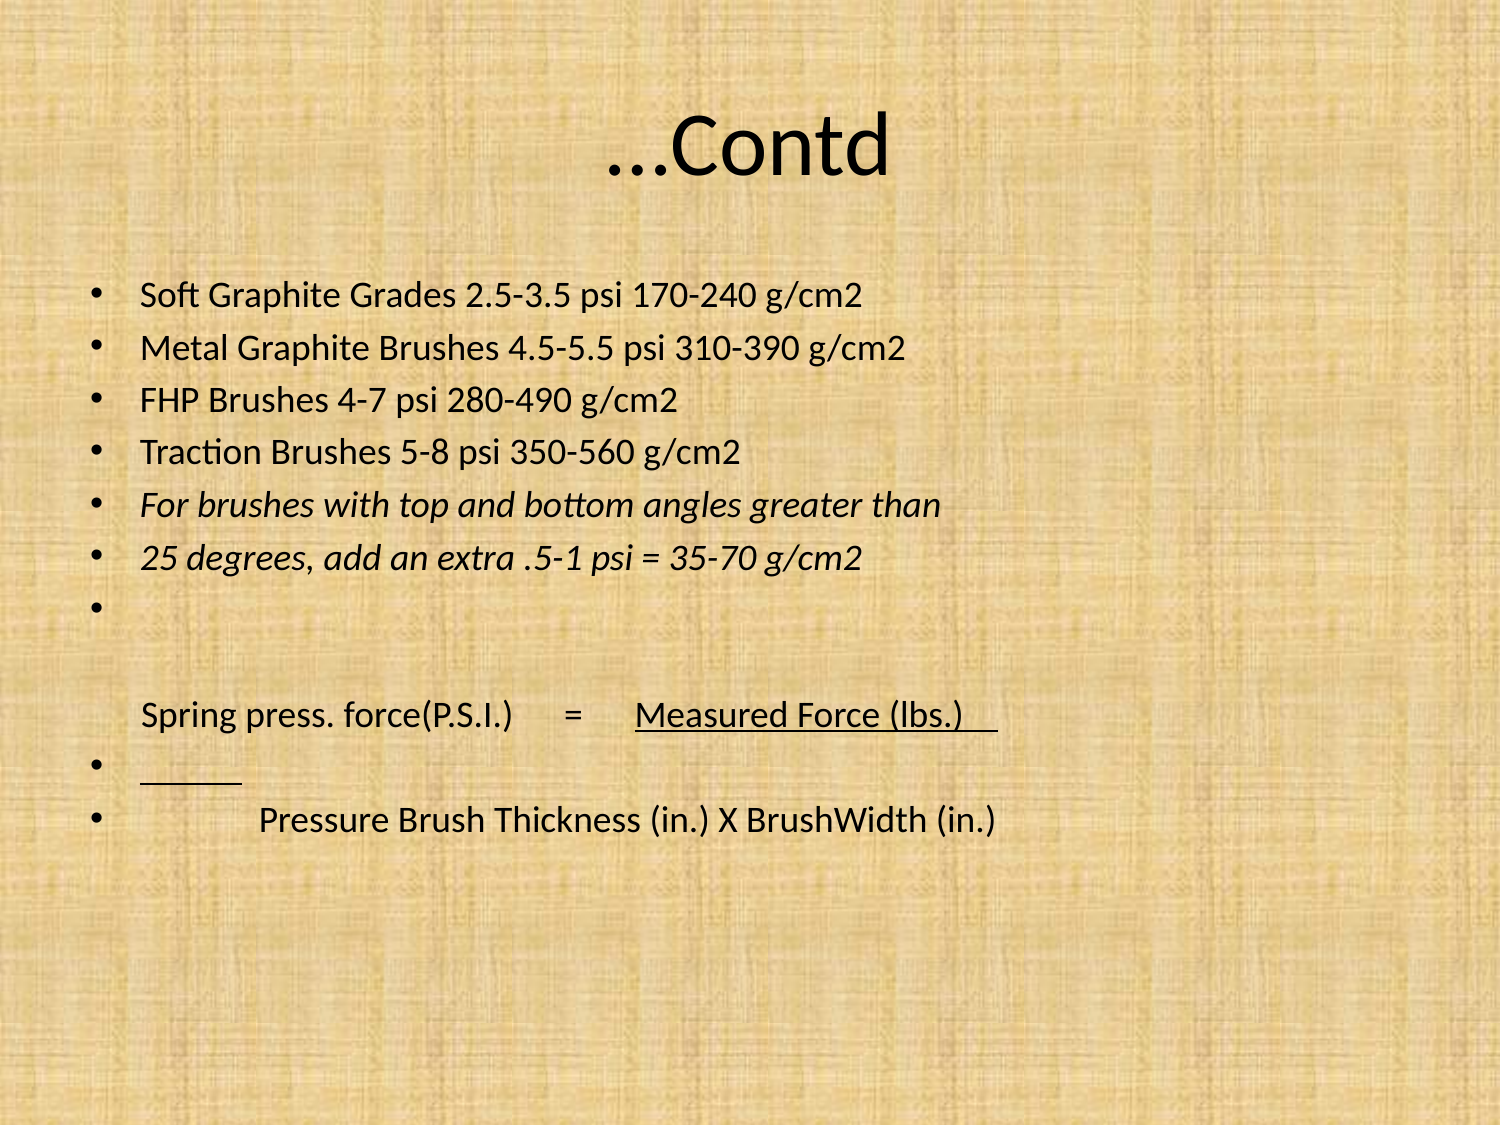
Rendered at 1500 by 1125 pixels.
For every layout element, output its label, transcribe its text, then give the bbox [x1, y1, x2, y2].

list Soft Graphite Grades 2.5-3.5 psi 170-240 g/cm2 Metal Graphite Brushes 4.5-5.5 psi 310-390 g/cm2 FHP Brushes 4-7 psi 280-490 g/cm2 Traction Brushes 5-8 psi 350-560 g/cm2 For brushes with top and bottom angles greater than 25 degrees, add an extra .5-1 psi = 35-70 g/cm2 Spring press. force(P.S.I.) = Measured Force (lbs.) Pressure Brush Thickness (in.) X BrushWidth (in.) [75, 262, 1425, 850]
title …Contd [75, 45, 1425, 233]
picture [0, 0, 1500, 1125]
